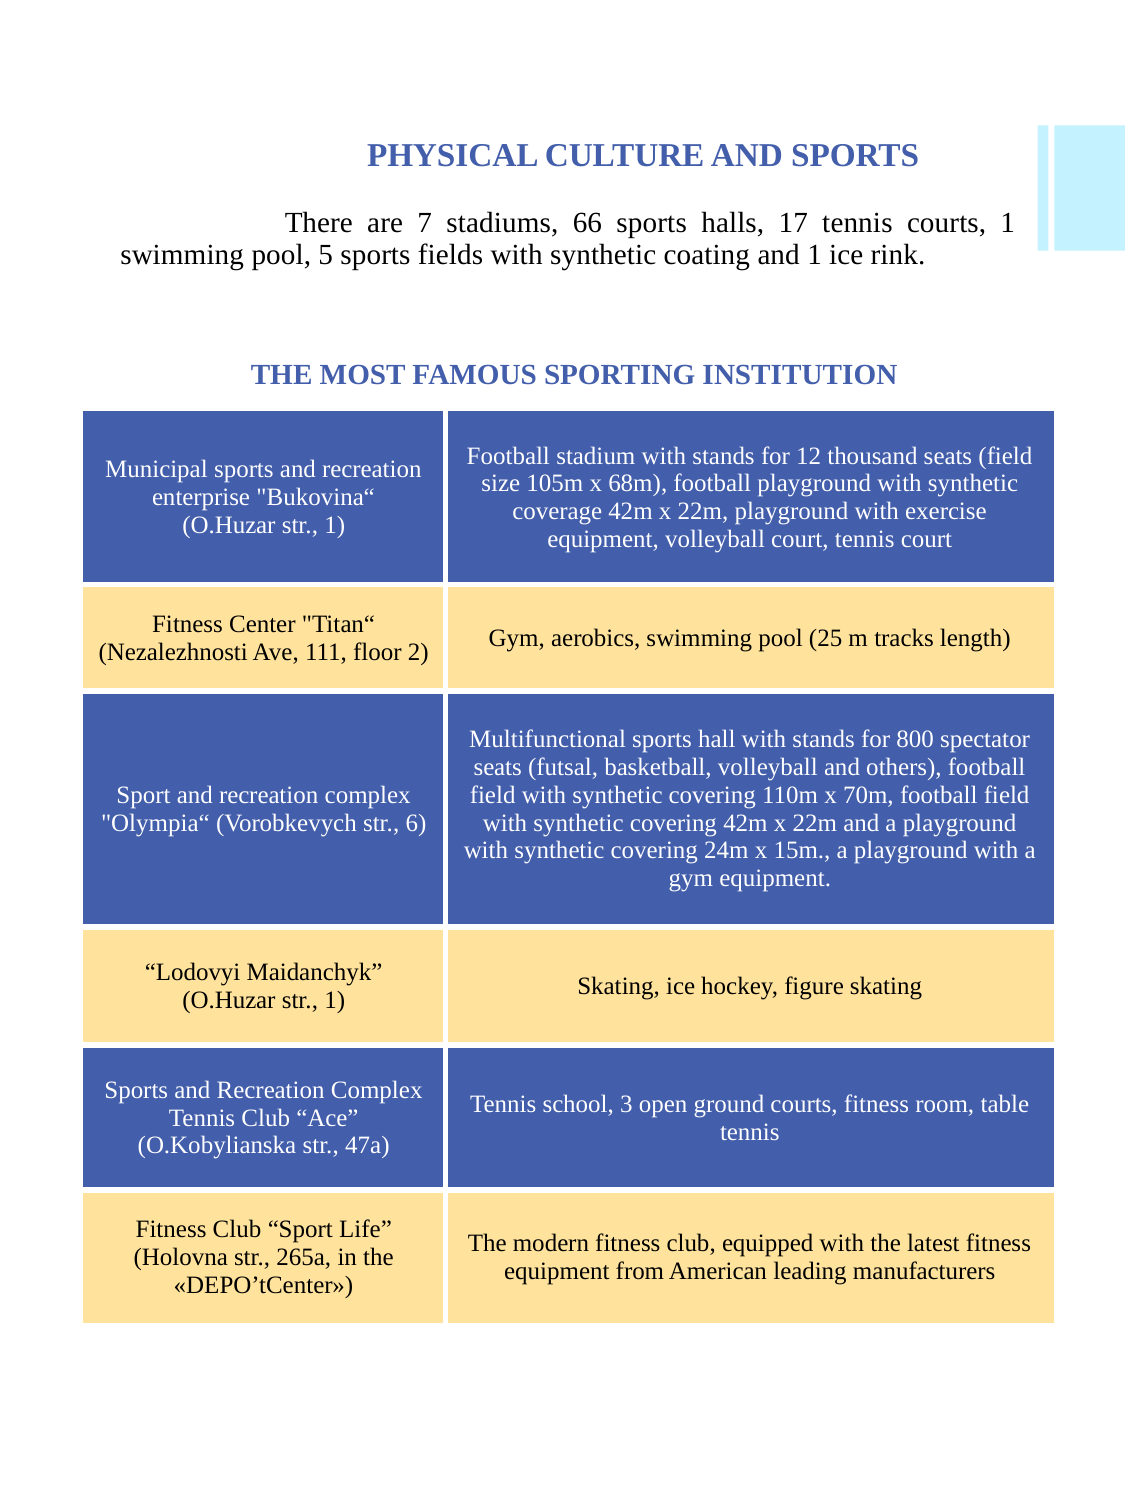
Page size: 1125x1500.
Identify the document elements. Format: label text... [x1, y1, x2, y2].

text_box There are 7 stadiums, 66 sports halls, 17 tennis courts, 1 swimming pool, 5 sports fields with synthetic coating and 1 ice rink. [105, 199, 1032, 351]
table_header Municipal sports and recreation enterprise "Bukovina“ (O.Huzar str., 1) [83, 411, 443, 582]
text_box THE MOST FAMOUS SPORTING INSTITUTION [105, 351, 1043, 411]
table_cell The modern fitness club, equipped with the latest fitness equipment from American leading manufacturers [448, 1193, 1054, 1323]
table_header Football stadium with stands for 12 thousand seats (field size 105m x 68m), football playground with synthetic coverage 42m x 22m, playground with exercise equipment, volleyball court, tennis court [448, 411, 1054, 582]
table_cell Multifunctional sports hall with stands for 800 spectator seats (futsal, basketball, volleyball and others), football field with synthetic covering 110m x 70m, football field with synthetic covering 42m x 22m and a playground with synthetic covering 24m x 15m., a playground with a gym equipment. [448, 694, 1054, 924]
table_cell Skating, ice hockey, figure skating [448, 930, 1054, 1042]
table_cell Sports and Recreation Complex Tennis Club “Ace” (O.Kobylianska str., 47а) [83, 1048, 443, 1187]
table_cell Tennis school, 3 open ground courts, fitness room, table tennis [448, 1048, 1054, 1187]
table_cell “Lodovyi Maidanchyk” (O.Huzar str., 1) [83, 930, 443, 1042]
table_cell Gym, aerobics, swimming pool (25 m tracks length) [448, 587, 1054, 688]
table_cell Fitness Club “Sport Life” (Holovna str., 265а, in the «DEPO’tCenter») [83, 1193, 443, 1323]
table_cell Fitness Center "Titan“ (Nezalezhnosti Ave, 111, floor 2) [83, 587, 443, 688]
text_box PHYSICAL CULTURE AND SPORTS [105, 128, 1032, 188]
table_cell Sport and recreation complex "Olympia“ (Vorobkevych str., 6) [83, 694, 443, 924]
